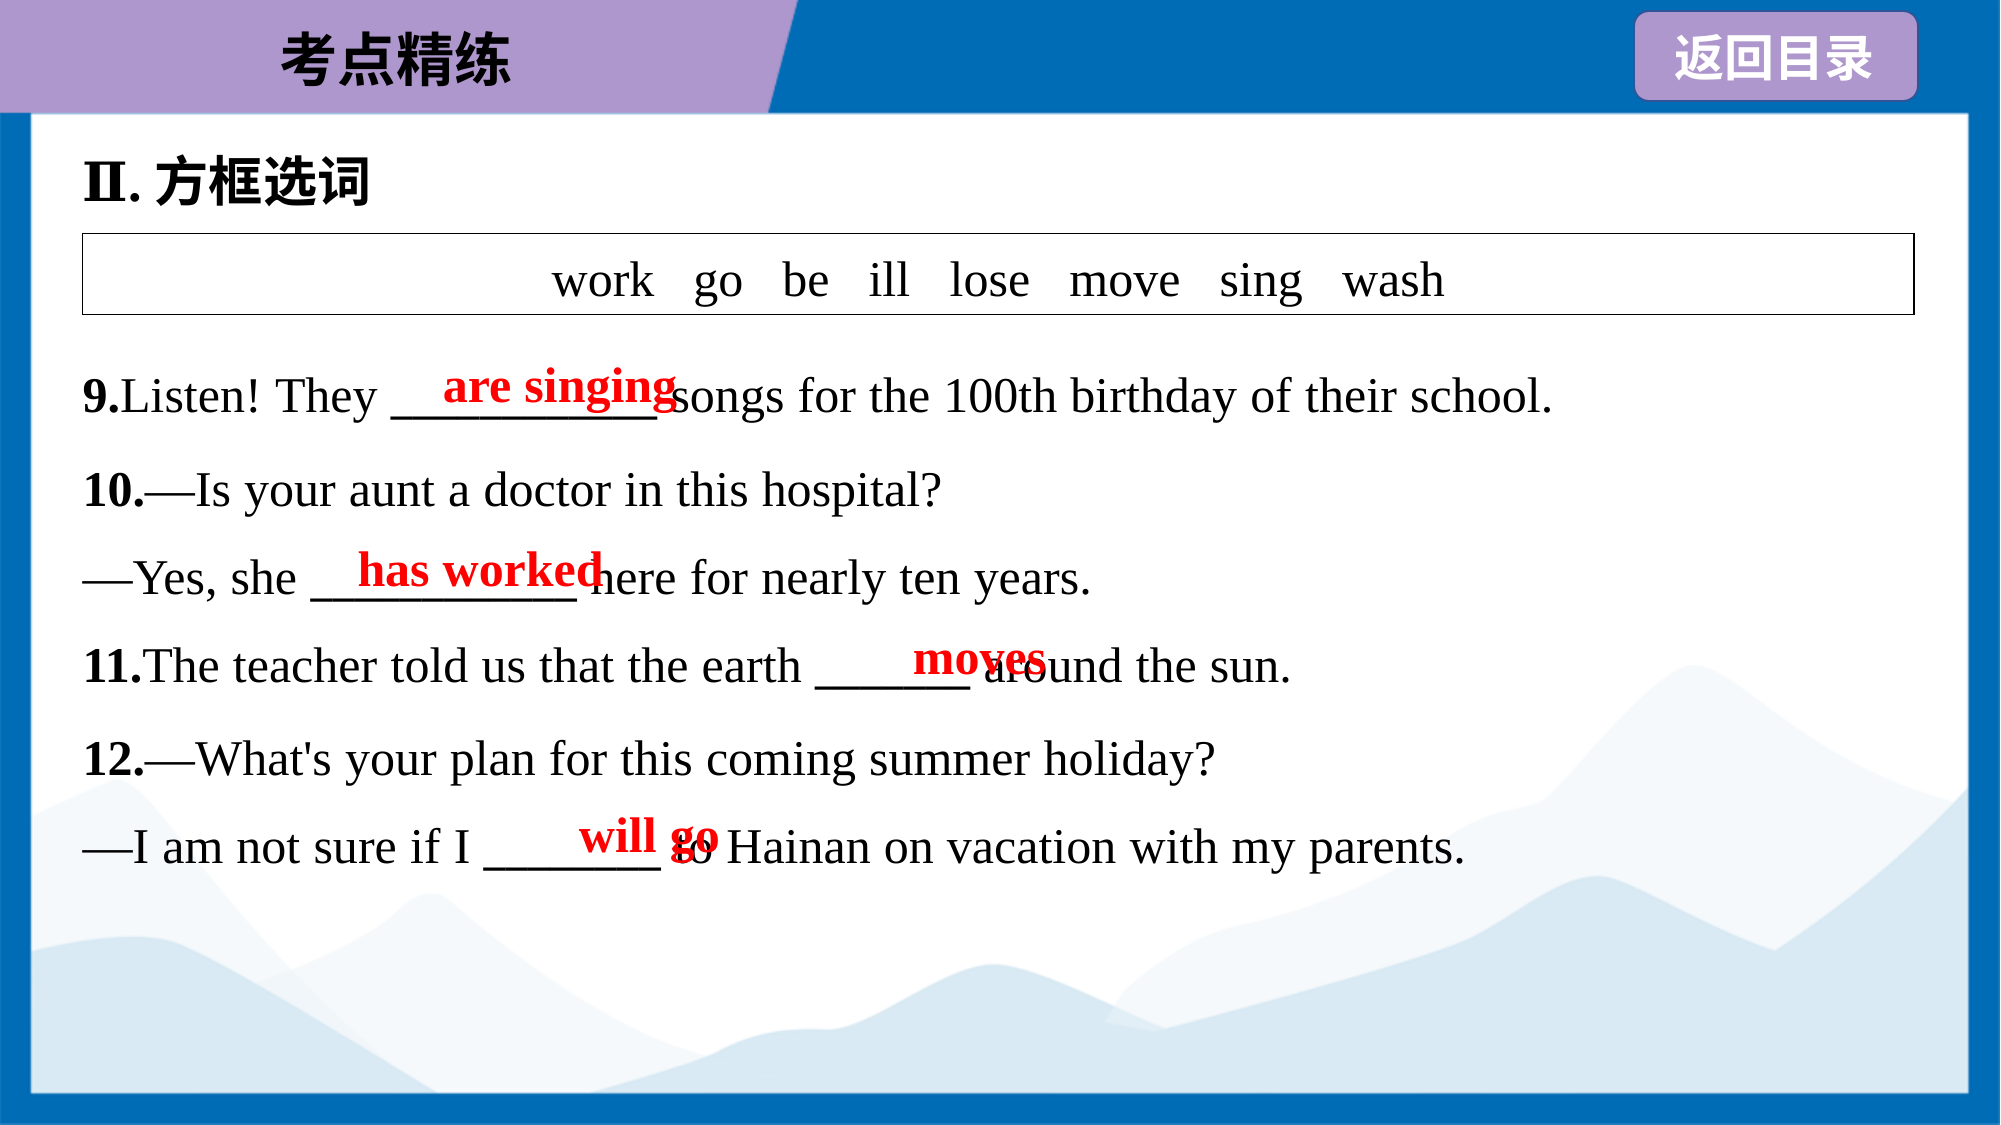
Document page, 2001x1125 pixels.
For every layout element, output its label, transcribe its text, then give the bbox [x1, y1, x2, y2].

text_box 9.Listen! They ____________ songs for the 100th birthday of their school. [82, 335, 1917, 414]
table_header work go be ill lose move sing wash [83, 234, 1913, 314]
text_box Ⅱ.方框选词 [82, 146, 1917, 212]
text_box will go [555, 775, 744, 853]
text_box 12.—What's your plan for this coming summer holiday? —I am not sure if I ________ to Hainan on vacation with my parents. [82, 693, 1917, 864]
text_box 11.The teacher told us that the earth _______ around the sun. [82, 604, 1917, 683]
text_box 10.—Is your aunt a doctor in this hospital? —Yes, she ____________ here for nearly ten years. [82, 425, 1917, 595]
text_box moves [894, 596, 1065, 676]
text_box are singing [418, 325, 702, 403]
picture [0, 0, 2000, 1125]
text_box has worked [333, 508, 628, 587]
